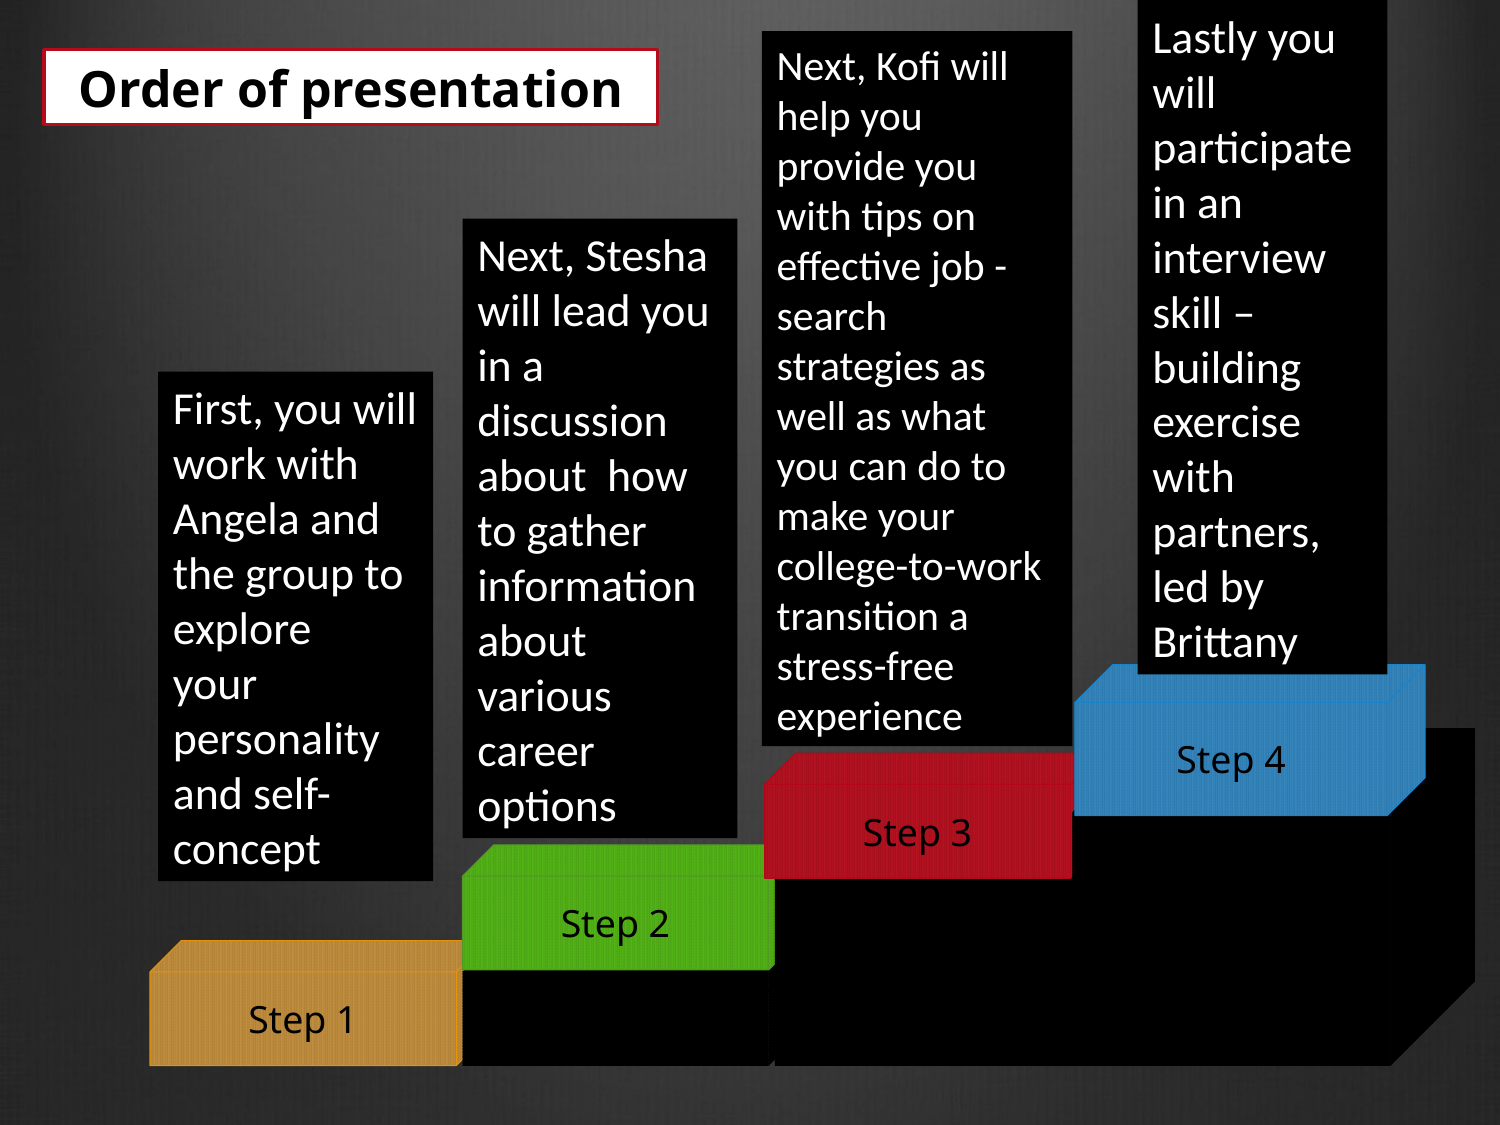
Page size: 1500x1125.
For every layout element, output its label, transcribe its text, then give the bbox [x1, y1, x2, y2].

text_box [149, 664, 1475, 1066]
text_box Order of presentation [42, 48, 659, 126]
text_box Lastly you will participate in an interview skill – building exercise with partners, led by Brittany [1137, 0, 1388, 658]
text_box Next, Stesha will lead you in a discussion about how to gather information about various career options [462, 218, 738, 658]
text_box First, you will work with Angela and the group to explore your personality and self-concept [158, 371, 434, 659]
text_box Next, Kofi will help you provide you with tips on effective job -search strategies as well as what you can do to make your college-to-work transition a stress-free experience [761, 31, 1073, 658]
